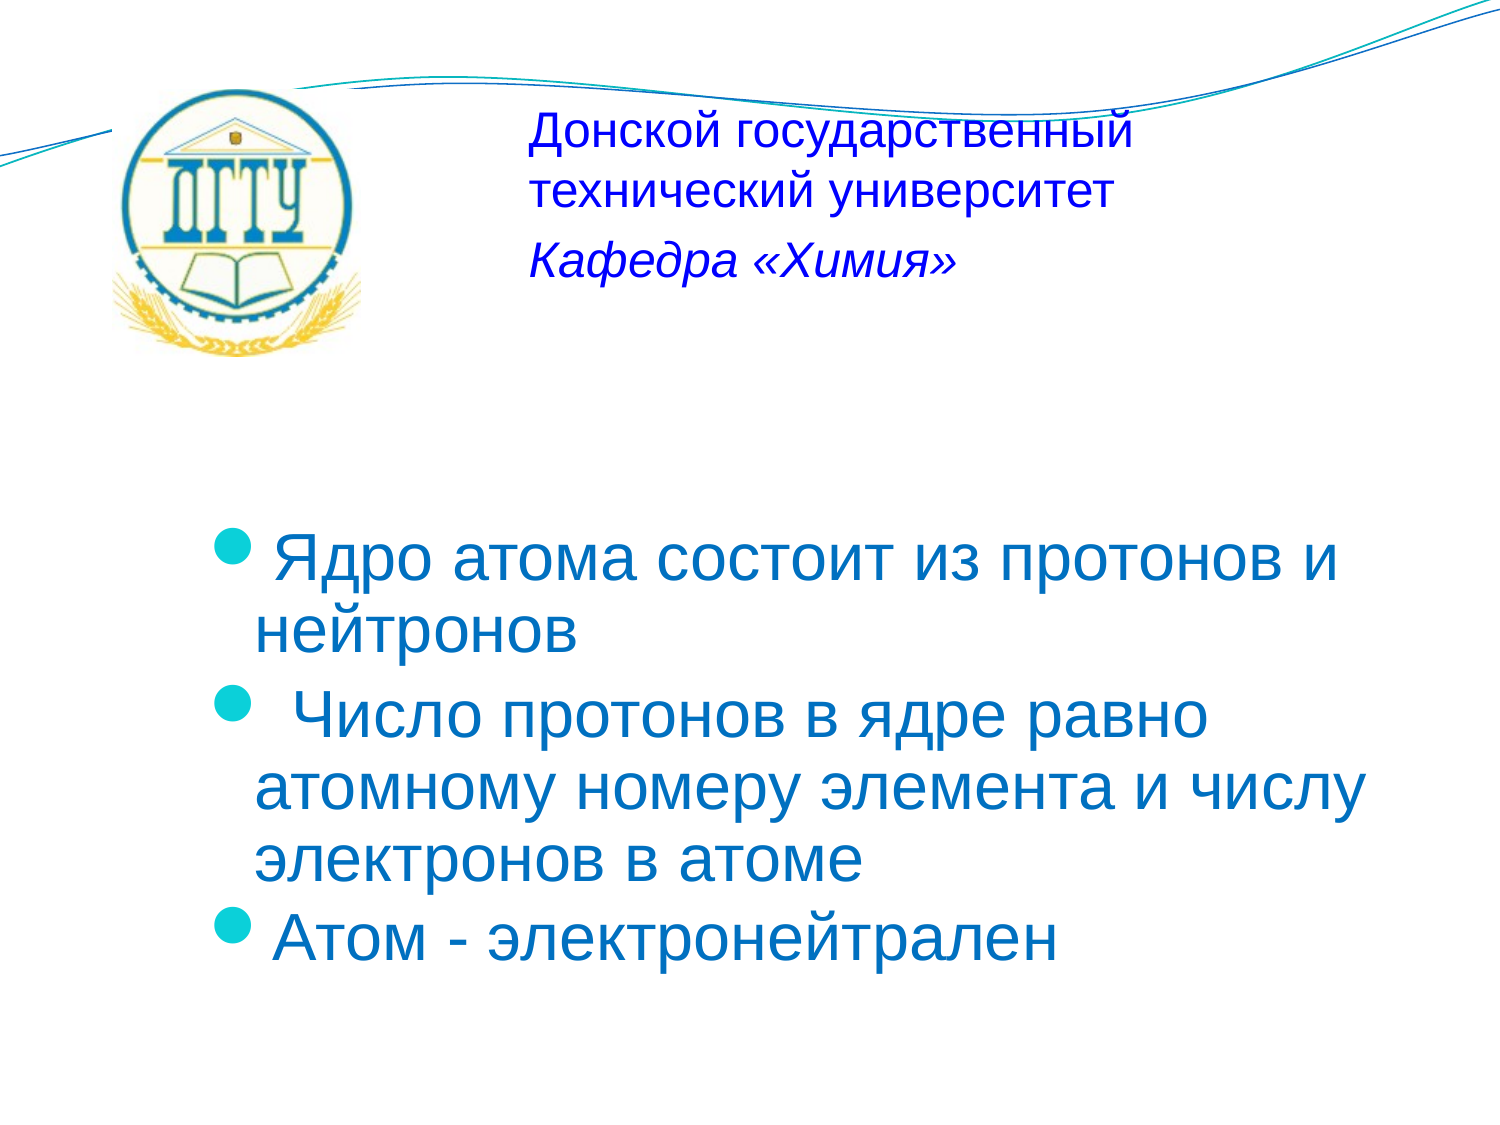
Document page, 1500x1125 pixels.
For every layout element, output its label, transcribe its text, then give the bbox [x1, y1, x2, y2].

text_box Донской государственный технический университет Кафедра «Химия» [513, 90, 1264, 295]
list Ядро атома состоит из протонов и нейтронов Число протонов в ядре равно атомному номеру элемента и числу электронов в атоме Атом - электронейтрален [194, 514, 1459, 1071]
picture [111, 89, 361, 357]
